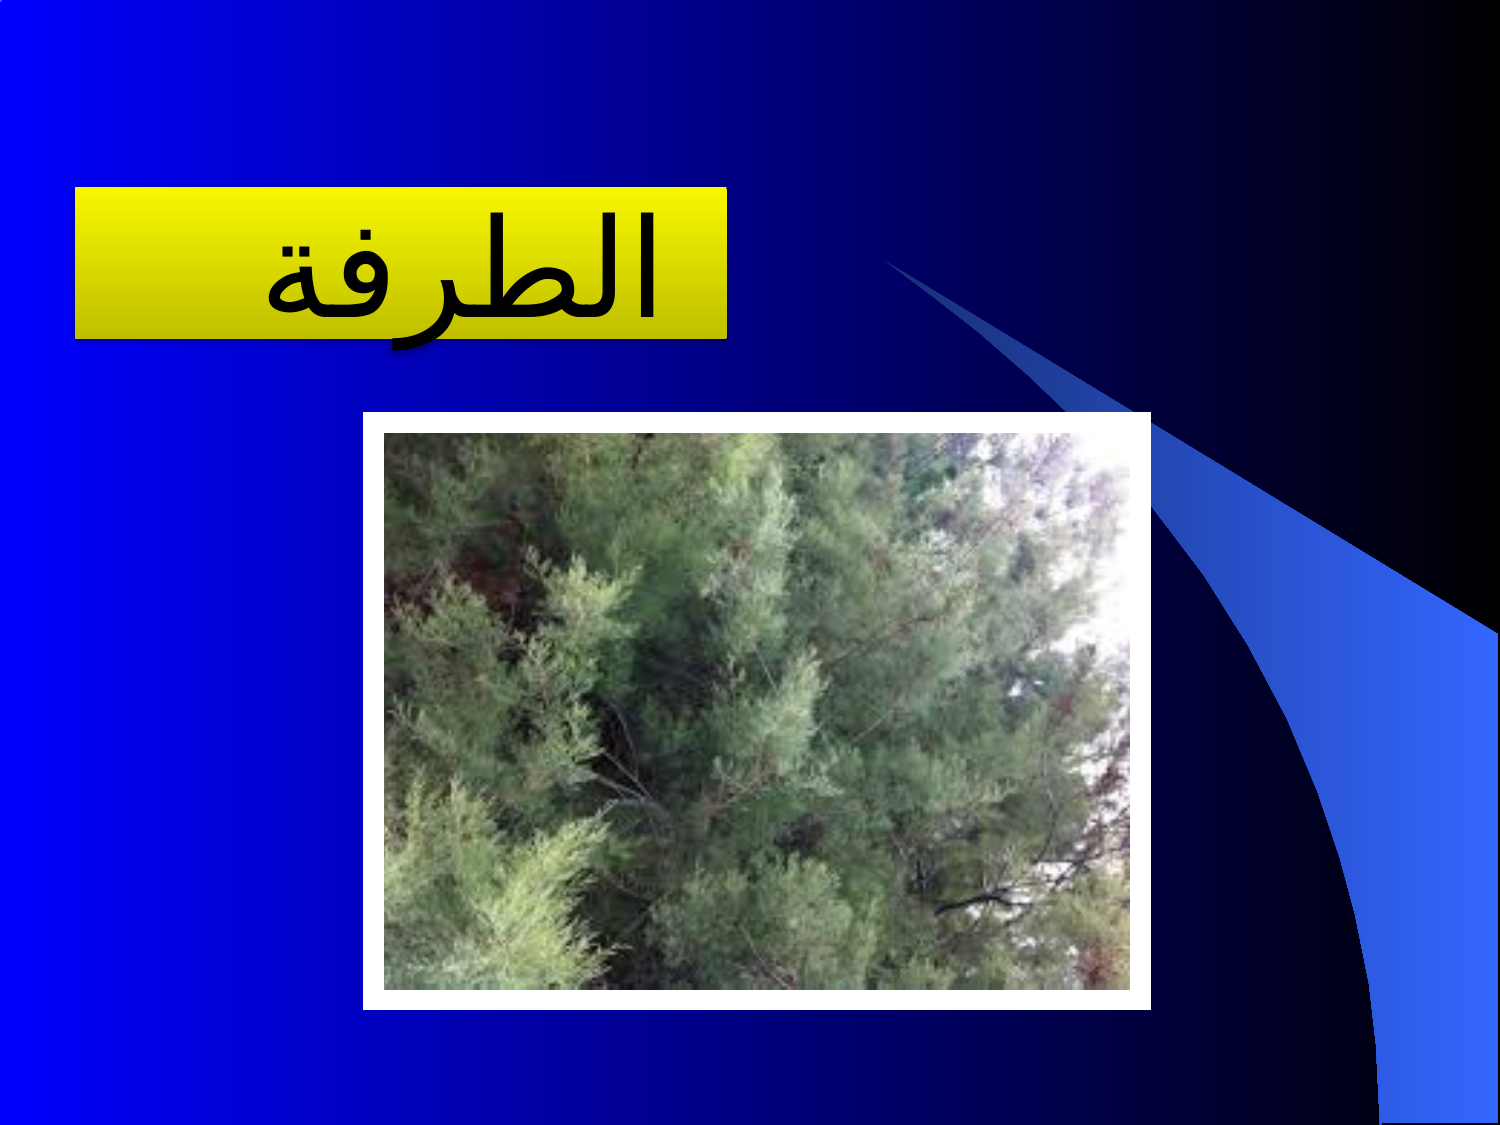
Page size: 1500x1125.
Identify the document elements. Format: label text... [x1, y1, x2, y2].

title الطرفة [74, 187, 727, 339]
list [383, 432, 1131, 990]
